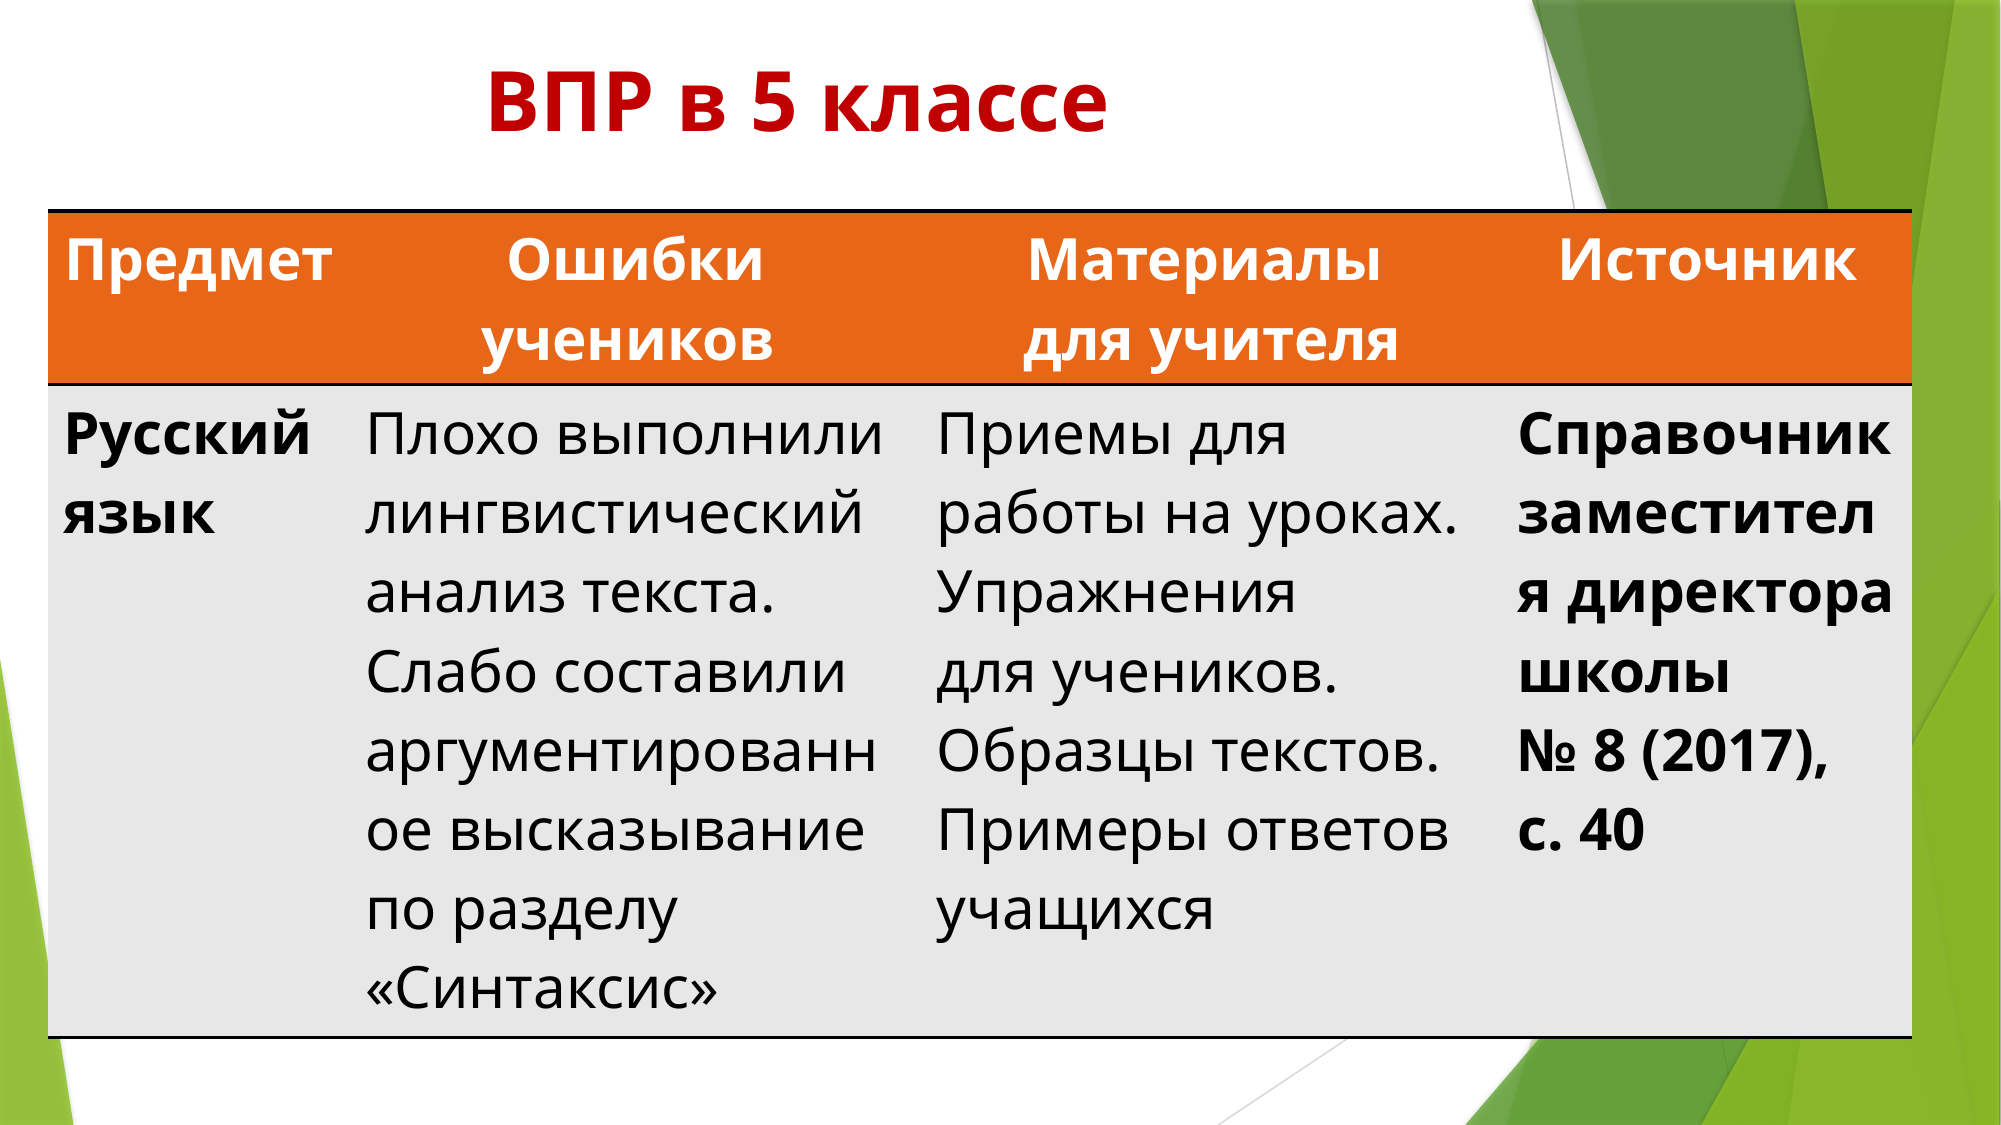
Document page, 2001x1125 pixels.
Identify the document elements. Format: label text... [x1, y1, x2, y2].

table_header Ошибки учеников [350, 213, 922, 383]
table_cell Справочник заместителя директора школы № 8 (2017), с. 40 [1503, 386, 1912, 1036]
table_cell Плохо выполнили лингвистический анализ текста. Слабо составили аргументированное высказывание по разделу «Синтаксис» [350, 386, 922, 1036]
title ВПР в 5 классе [40, 40, 1555, 197]
table_header Материалы для учителя [922, 213, 1503, 383]
table_header Источник [1503, 213, 1912, 383]
table_cell Русский язык [48, 386, 350, 1036]
table_header Предмет [48, 213, 350, 383]
table_cell Приемы для работы на уроках. Упражнения для учеников. Образцы текстов. Примеры ответов учащихся [922, 386, 1503, 1036]
